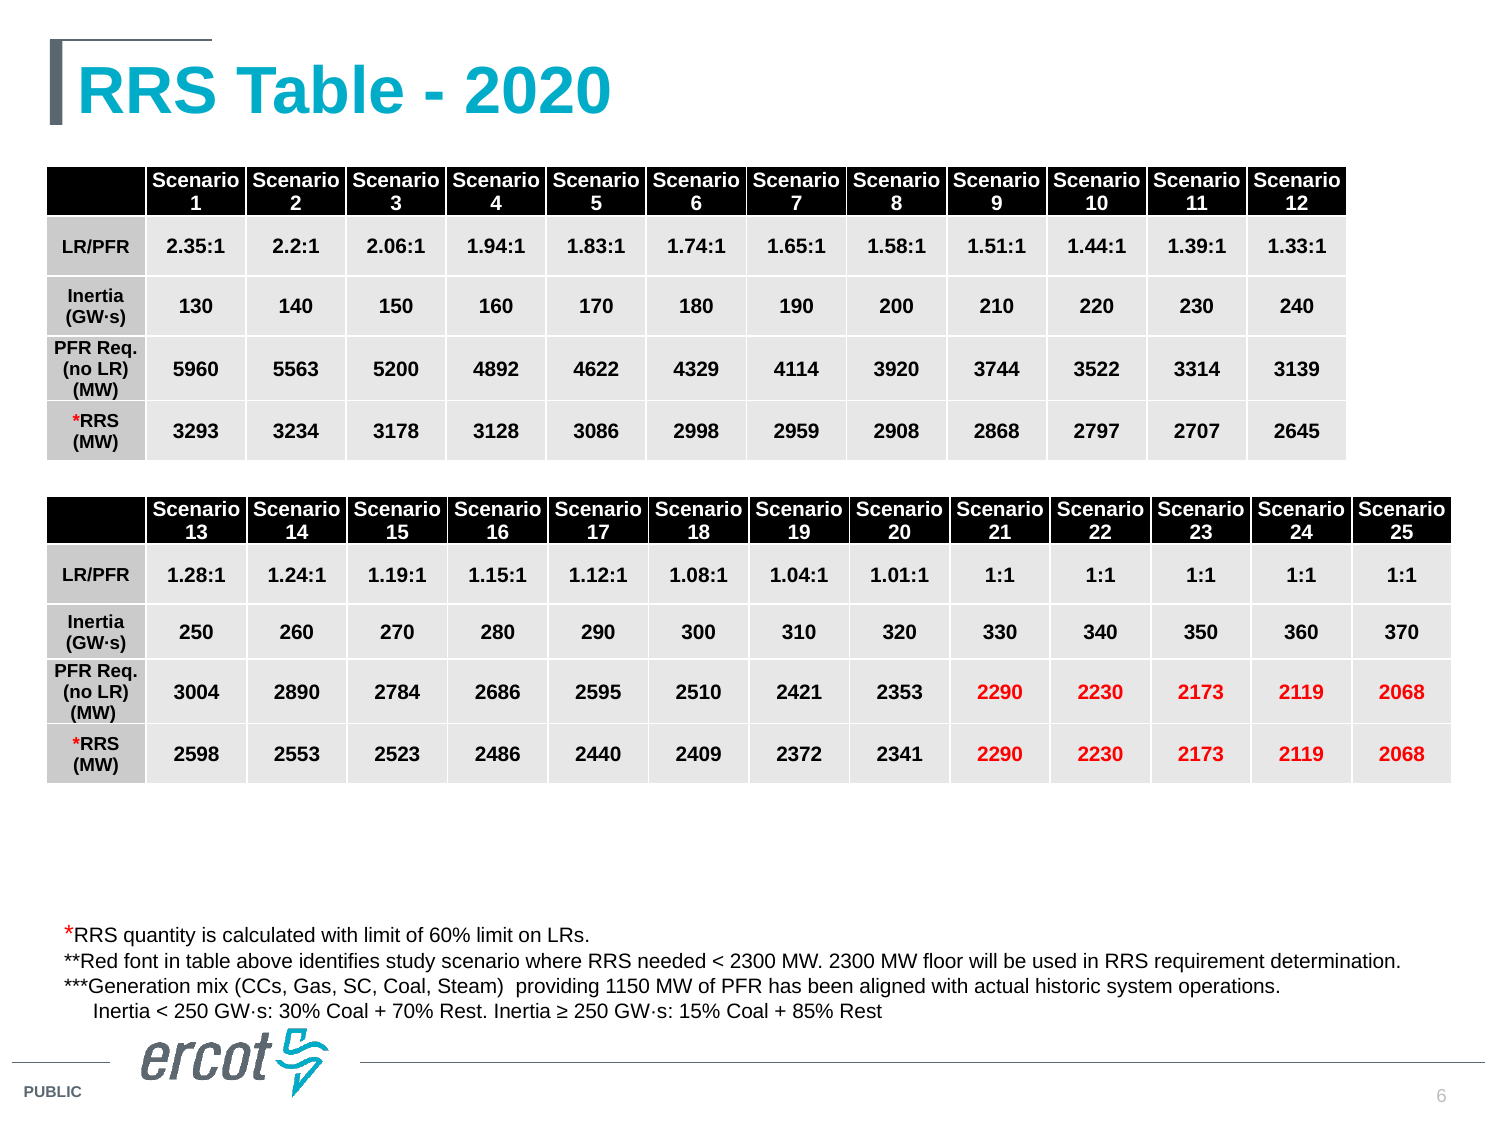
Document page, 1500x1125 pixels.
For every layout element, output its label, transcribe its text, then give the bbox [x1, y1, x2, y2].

table_header Scenario 10 [1048, 167, 1146, 215]
table_header Scenario 20 [850, 497, 949, 543]
table_header Scenario 4 [447, 167, 545, 215]
table_cell 3234 [247, 401, 345, 460]
table_cell 1.65:1 [747, 217, 846, 275]
table_cell 5960 [147, 337, 245, 400]
table_cell 2173 [1152, 660, 1250, 723]
table_cell PFR Req. (no LR) (MW) [47, 660, 145, 723]
table_cell 2486 [448, 724, 547, 783]
table_cell 140 [247, 277, 345, 335]
table_header Scenario 2 [247, 167, 345, 215]
table_cell 300 [649, 605, 748, 658]
table_cell 2553 [248, 724, 346, 783]
table_cell 2595 [549, 660, 648, 723]
table_header Scenario 13 [147, 497, 246, 543]
table_cell 1.39:1 [1148, 217, 1246, 275]
table_cell 220 [1048, 277, 1146, 335]
table_cell 2510 [649, 660, 748, 723]
table_cell 3178 [347, 401, 445, 460]
table_cell *RRS (MW) [47, 724, 145, 783]
table_header Scenario 18 [649, 497, 748, 543]
table_cell 350 [1152, 605, 1250, 658]
table_cell 2173 [1152, 724, 1250, 783]
table_header Scenario 24 [1252, 497, 1351, 543]
table_header [47, 497, 145, 543]
table_cell 1:1 [1353, 545, 1451, 603]
table_header Scenario 1 [147, 167, 245, 215]
table_cell 1.83:1 [547, 217, 645, 275]
table_cell 1.94:1 [447, 217, 545, 275]
table_cell 2421 [750, 660, 849, 723]
table_cell 5200 [347, 337, 445, 400]
table_cell LR/PFR [47, 217, 145, 275]
table_header Scenario 23 [1152, 497, 1250, 543]
table_header Scenario 9 [948, 167, 1046, 215]
table_cell 2068 [1353, 660, 1451, 723]
table_header Scenario 5 [547, 167, 645, 215]
table_cell 1.08:1 [649, 545, 748, 603]
table_cell 2.35:1 [147, 217, 245, 275]
table_cell 320 [850, 605, 949, 658]
table_cell 340 [1051, 605, 1150, 658]
table_header Scenario 3 [347, 167, 445, 215]
table_cell 3139 [1248, 337, 1346, 400]
table_cell PFR Req. (no LR) (MW) [47, 337, 145, 400]
table_header Scenario 8 [847, 167, 946, 215]
table_header Scenario 15 [348, 497, 447, 543]
table_cell 1.19:1 [348, 545, 447, 603]
table_cell 2290 [951, 660, 1049, 723]
table_cell 1:1 [1051, 545, 1150, 603]
table_cell 3920 [847, 337, 946, 400]
table_header Scenario 19 [750, 497, 849, 543]
table_cell 2230 [1051, 724, 1150, 783]
table_cell 3086 [547, 401, 645, 460]
table_header [47, 167, 145, 215]
table_header Scenario 21 [951, 497, 1049, 543]
table_header Scenario 25 [1353, 497, 1451, 543]
table_cell 180 [647, 277, 746, 335]
table_cell Inertia (GW∙s) [47, 605, 145, 658]
table_cell 200 [847, 277, 946, 335]
table_cell 1.15:1 [448, 545, 547, 603]
table_cell 3522 [1048, 337, 1146, 400]
text_box *RRS quantity is calculated with limit of 60% limit on LRs. **Red font in table above identifies study scenario where RRS needed < 2300 MW. 2300 MW floor will be used in RRS requirement determination. ***Generation mix (CCs, Gas, SC, Coal, Steam) providing 1150 MW of PFR has been aligned with actual historic system operations. Inertia < 250 GW·s: 30% Coal + 70% Rest. Inertia ≥ 250 GW·s: 15% Coal + 85% Rest [49, 910, 1449, 1031]
table_cell 250 [147, 605, 246, 658]
table_cell LR/PFR [47, 545, 145, 603]
table_cell 160 [447, 277, 545, 335]
table_cell 5563 [247, 337, 345, 400]
table_cell 1.74:1 [647, 217, 746, 275]
table_cell 2598 [147, 724, 246, 783]
table_cell 280 [448, 605, 547, 658]
table_cell 170 [547, 277, 645, 335]
picture [137, 1031, 332, 1100]
title RRS Table - 2020 [62, 39, 1450, 125]
table_cell 2119 [1252, 660, 1351, 723]
table_header Scenario 16 [448, 497, 547, 543]
table_cell 2784 [348, 660, 447, 723]
table_cell 1.51:1 [948, 217, 1046, 275]
table_header Scenario 11 [1148, 167, 1246, 215]
table_cell 2290 [951, 724, 1049, 783]
table_cell 1.58:1 [847, 217, 946, 275]
table_cell 370 [1353, 605, 1451, 658]
table_cell 2998 [647, 401, 746, 460]
table_cell 310 [750, 605, 849, 658]
table_cell *RRS (MW) [47, 401, 145, 460]
table_cell 2.06:1 [347, 217, 445, 275]
table_cell 2707 [1148, 401, 1246, 460]
table_cell 1.33:1 [1248, 217, 1346, 275]
table_cell 2959 [747, 401, 846, 460]
table_cell 4892 [447, 337, 545, 400]
table_cell 360 [1252, 605, 1351, 658]
table_cell 1:1 [1152, 545, 1250, 603]
table_cell 4622 [547, 337, 645, 400]
table_cell 270 [348, 605, 447, 658]
table_cell 1.44:1 [1048, 217, 1146, 275]
table_header Scenario 17 [549, 497, 648, 543]
table_cell 1:1 [1252, 545, 1351, 603]
table_cell 4329 [647, 337, 746, 400]
table_cell 3128 [447, 401, 545, 460]
table_cell 1.04:1 [750, 545, 849, 603]
table_header Scenario 6 [647, 167, 746, 215]
table_cell 2868 [948, 401, 1046, 460]
table_cell 2372 [750, 724, 849, 783]
table_cell 240 [1248, 277, 1346, 335]
table_cell 2686 [448, 660, 547, 723]
table_cell 3004 [147, 660, 246, 723]
table_cell 330 [951, 605, 1049, 658]
table_cell 3744 [948, 337, 1046, 400]
table_cell 2409 [649, 724, 748, 783]
table_cell 260 [248, 605, 346, 658]
table_cell 1.12:1 [549, 545, 648, 603]
table_cell 290 [549, 605, 648, 658]
table_cell 190 [747, 277, 846, 335]
table_cell 2890 [248, 660, 346, 723]
table_cell 1.01:1 [850, 545, 949, 603]
table_cell 2440 [549, 724, 648, 783]
table_cell 2353 [850, 660, 949, 723]
table_cell 4114 [747, 337, 846, 400]
table_cell 2797 [1048, 401, 1146, 460]
table_cell 150 [347, 277, 445, 335]
table_cell 3314 [1148, 337, 1246, 400]
table_header Scenario 12 [1248, 167, 1346, 215]
table_header Scenario 14 [248, 497, 346, 543]
table_cell 2523 [348, 724, 447, 783]
table_cell 2.2:1 [247, 217, 345, 275]
table_cell 2908 [847, 401, 946, 460]
table_header Scenario 22 [1051, 497, 1150, 543]
table_cell 1:1 [951, 545, 1049, 603]
table_cell 3293 [147, 401, 245, 460]
table_cell 230 [1148, 277, 1246, 335]
table_cell 1.28:1 [147, 545, 246, 603]
table_cell 1.24:1 [248, 545, 346, 603]
table_header Scenario 7 [747, 167, 846, 215]
table_cell Inertia (GW∙s) [47, 277, 145, 335]
table_cell 130 [147, 277, 245, 335]
table_cell 2230 [1051, 660, 1150, 723]
table_cell 210 [948, 277, 1046, 335]
table_cell 2068 [1353, 724, 1451, 783]
table_cell 2119 [1252, 724, 1351, 783]
table_cell 2341 [850, 724, 949, 783]
table_cell 2645 [1248, 401, 1346, 460]
